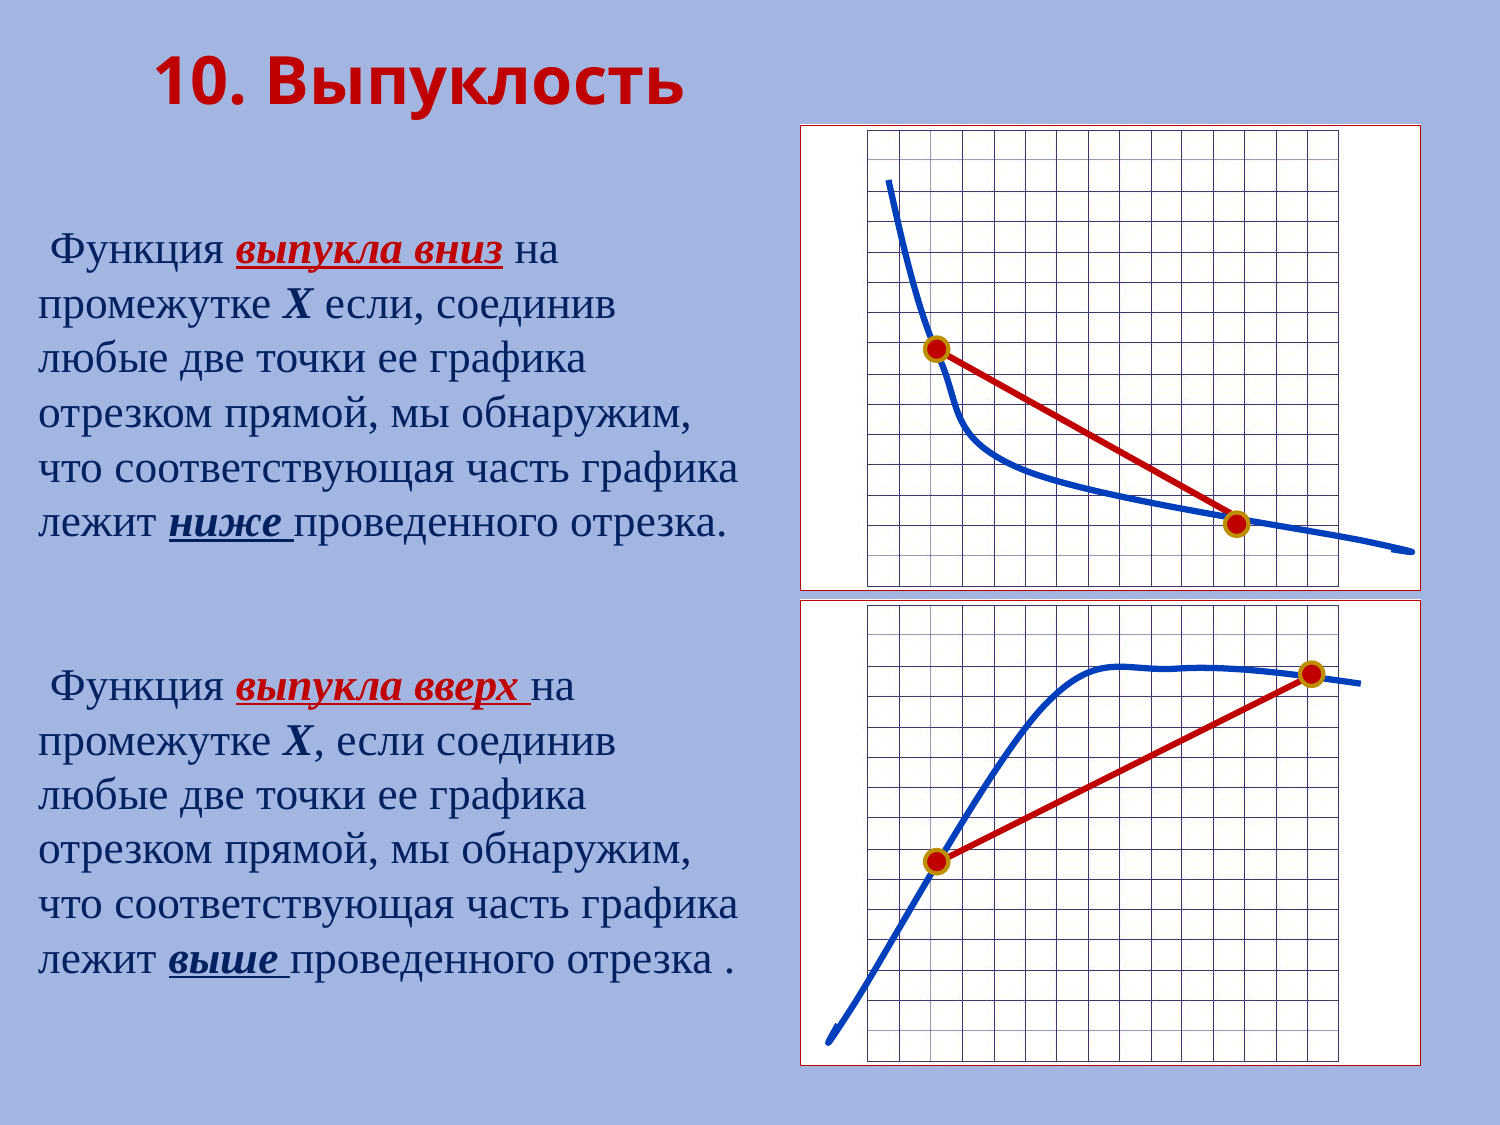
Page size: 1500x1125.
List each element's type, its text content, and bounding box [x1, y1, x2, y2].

picture [799, 599, 1422, 1066]
list Функция выпукла вниз на промежутке Х если, соединив любые две точки ее графика отрезком прямой, мы обнаружим, что соответствующая часть графика лежит ниже проведенного отрезка. Функция выпукла вверх на промежутке Х, если соединив любые две точки ее графика отрезком прямой, мы обнаружим, что соответствующая часть графика лежит выше проведенного отрезка . [23, 210, 762, 1069]
picture [799, 124, 1422, 591]
title 10. Выпуклость [50, 24, 788, 132]
